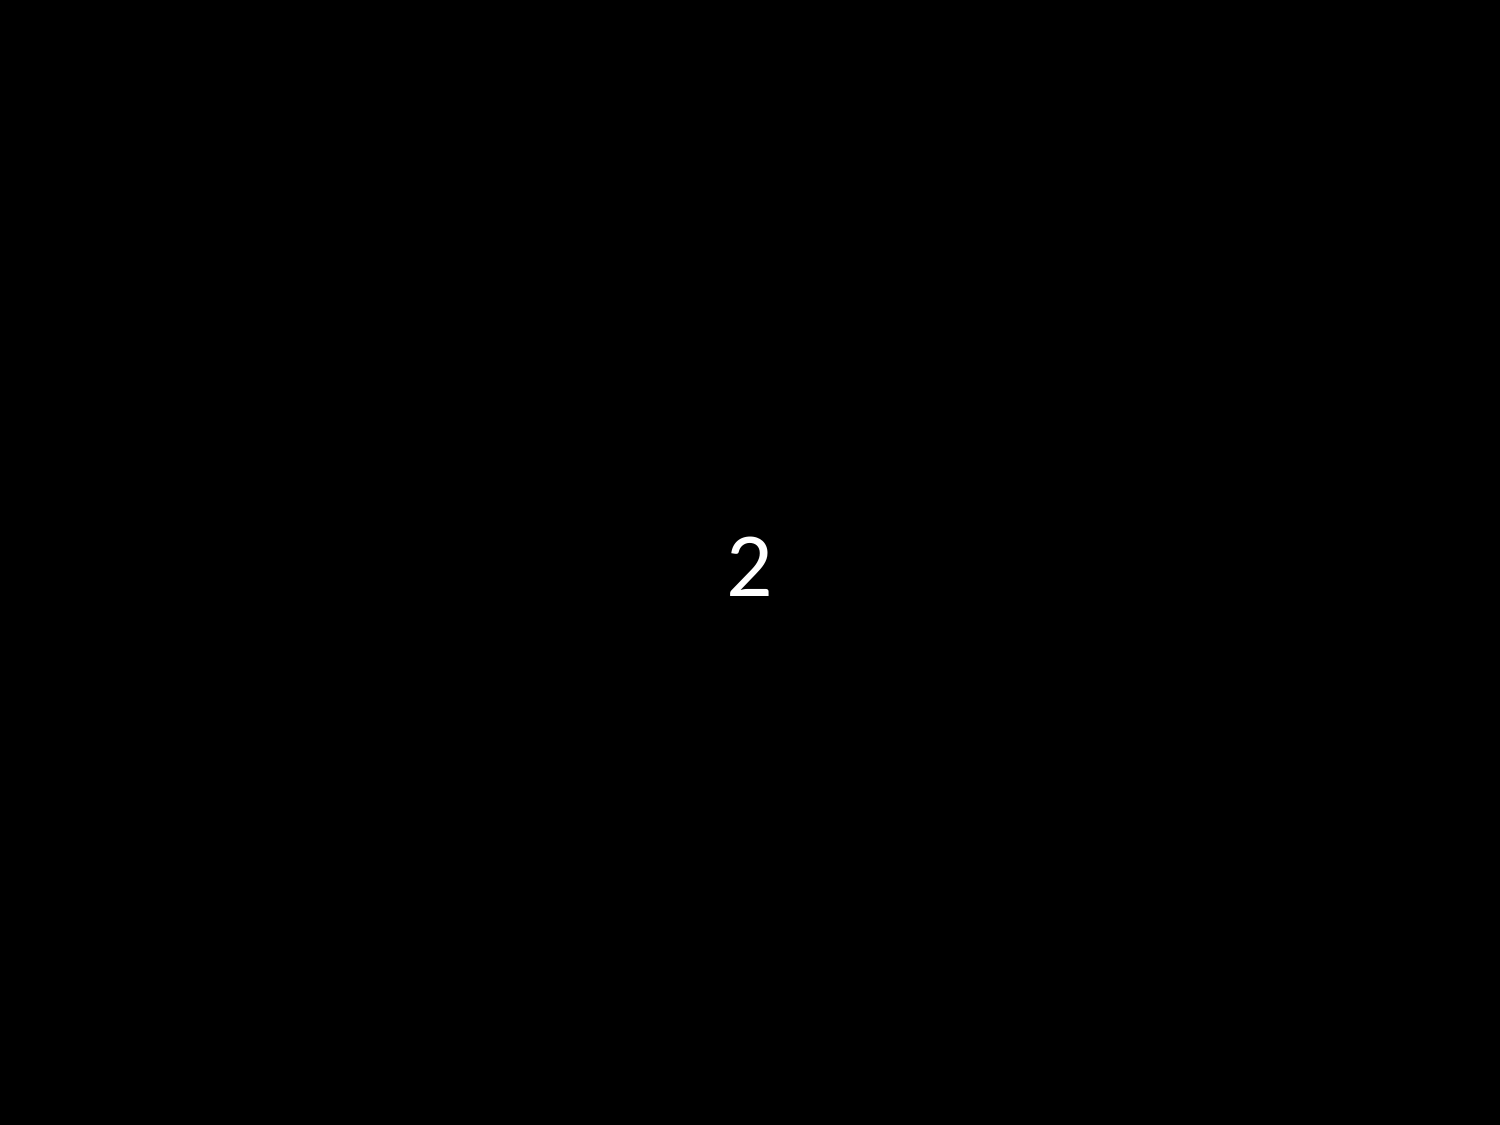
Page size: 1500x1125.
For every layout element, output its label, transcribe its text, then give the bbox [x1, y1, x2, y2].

title 2 [75, 466, 1425, 654]
